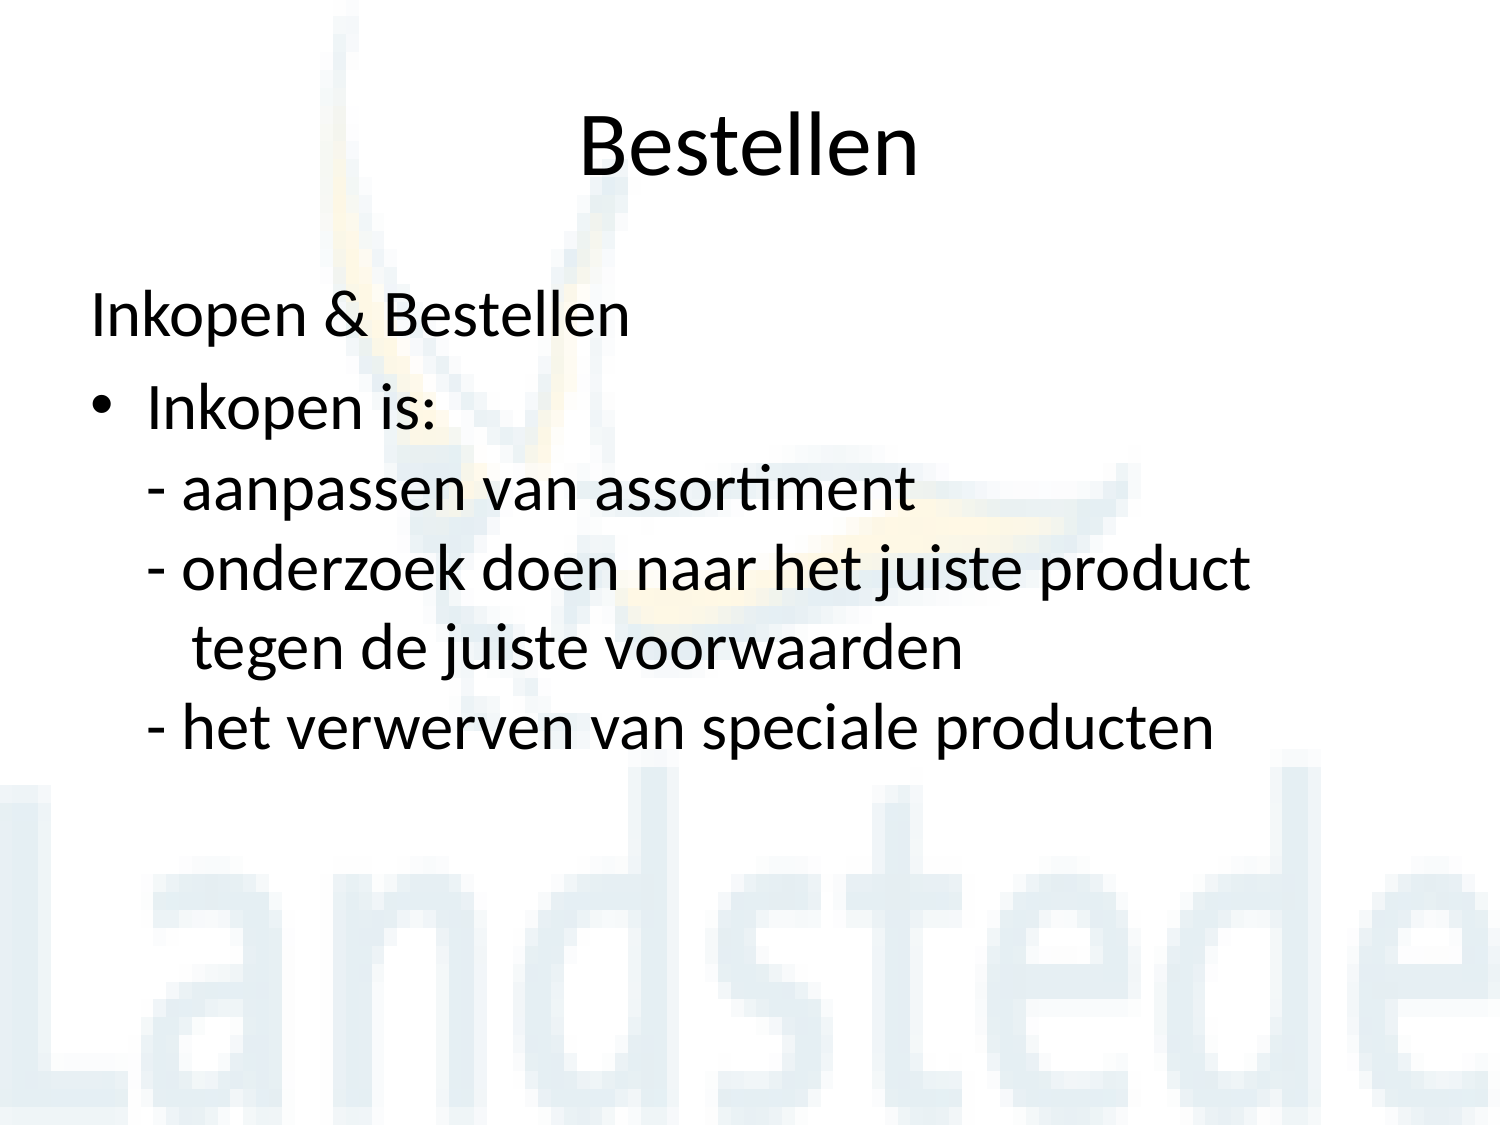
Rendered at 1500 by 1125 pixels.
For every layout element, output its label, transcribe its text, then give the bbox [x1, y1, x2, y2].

list Inkopen & Bestellen Inkopen is: - aanpassen van assortiment - onderzoek doen naar het juiste product tegen de juiste voorwaarden - het verwerven van speciale producten [75, 262, 1425, 1005]
title Bestellen [75, 45, 1425, 233]
